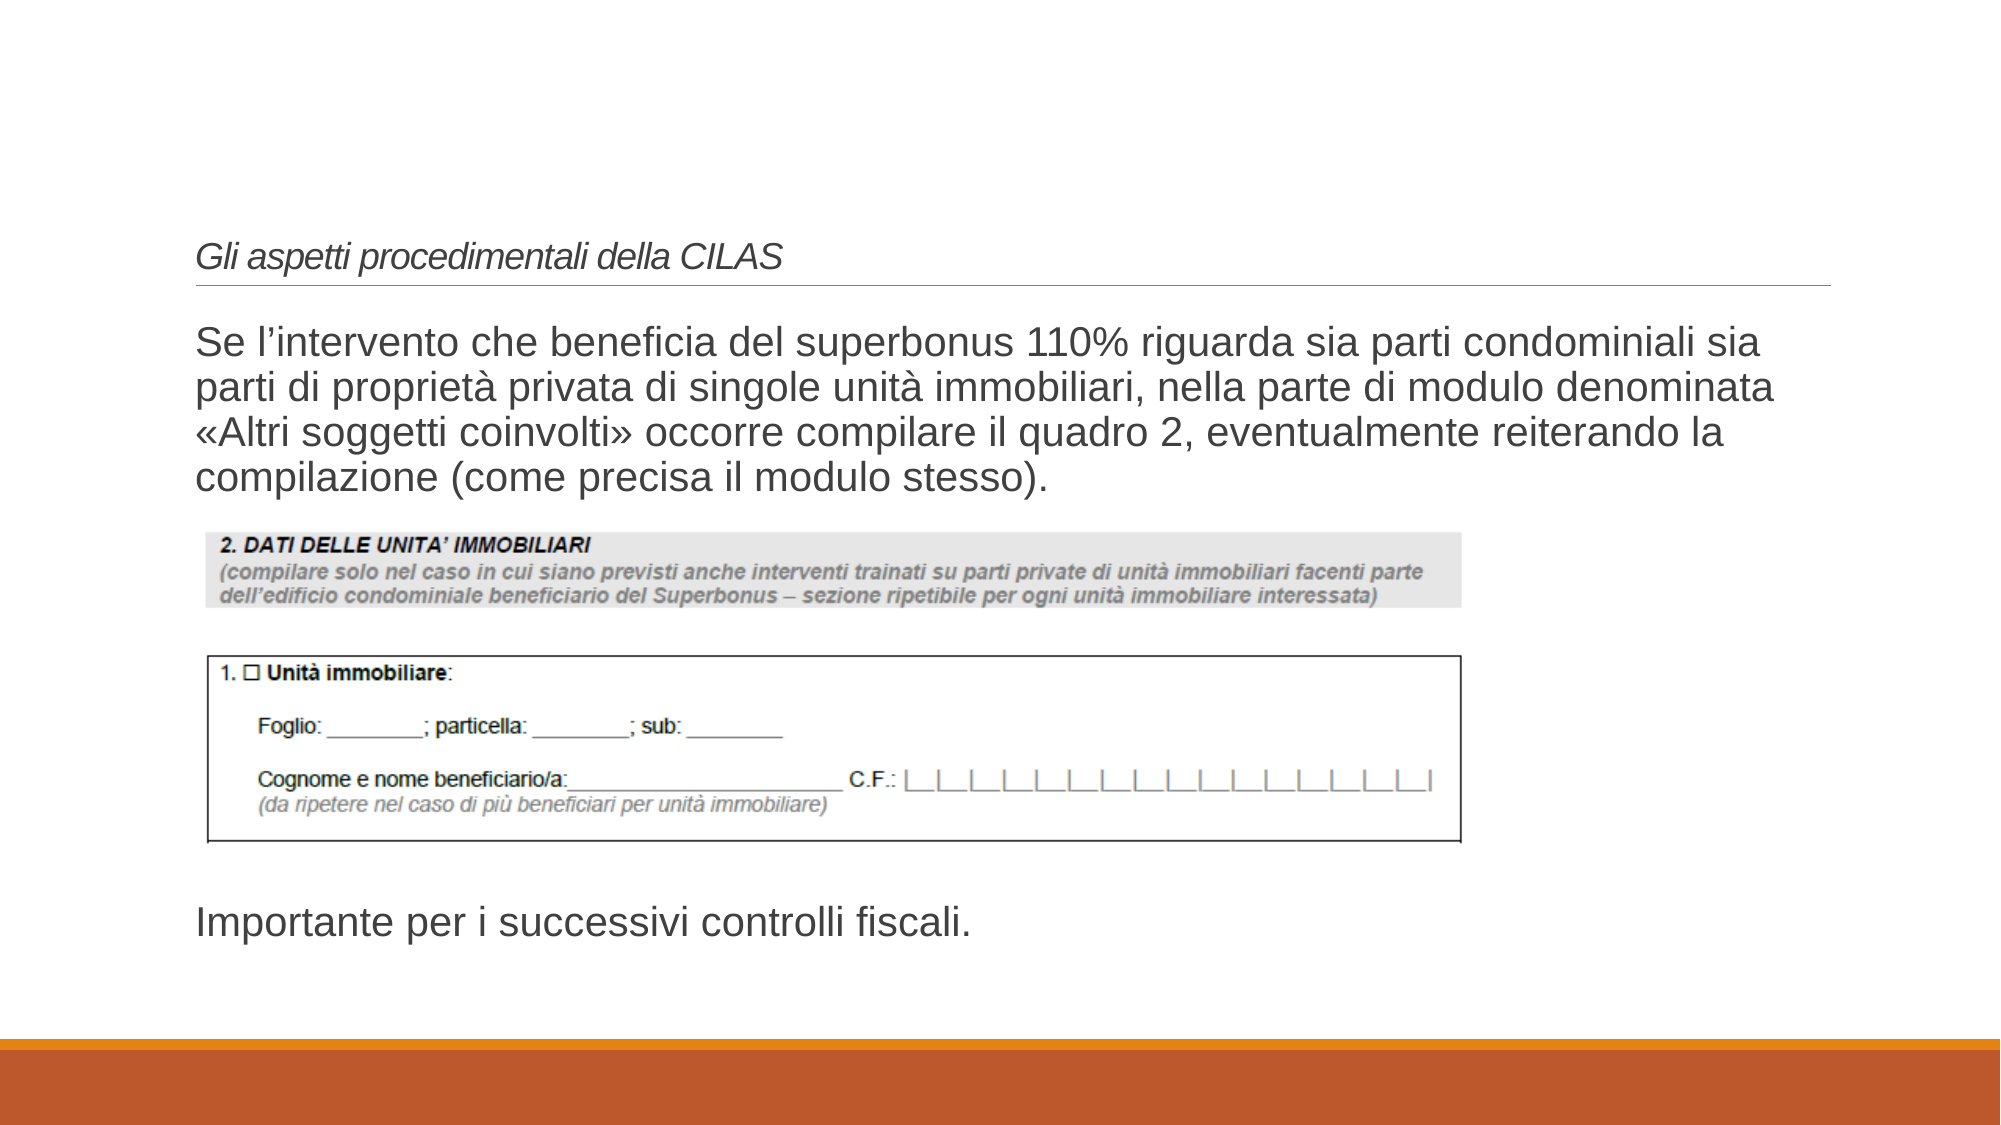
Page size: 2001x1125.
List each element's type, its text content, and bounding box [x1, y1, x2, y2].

picture [201, 523, 1473, 617]
picture [198, 642, 1476, 857]
title Gli aspetti procedimentali della CILAS [180, 47, 1830, 285]
list Se l’intervento che beneficia del superbonus 110% riguarda sia parti condominiali sia parti di proprietà privata di singole unità immobiliari, nella parte di modulo denominata «Altri soggetti coinvolti» occorre compilare il quadro 2, eventualmente reiterando la compilazione (come precisa il modulo stesso). Importante per i successivi controlli fiscali. [180, 313, 1830, 974]
